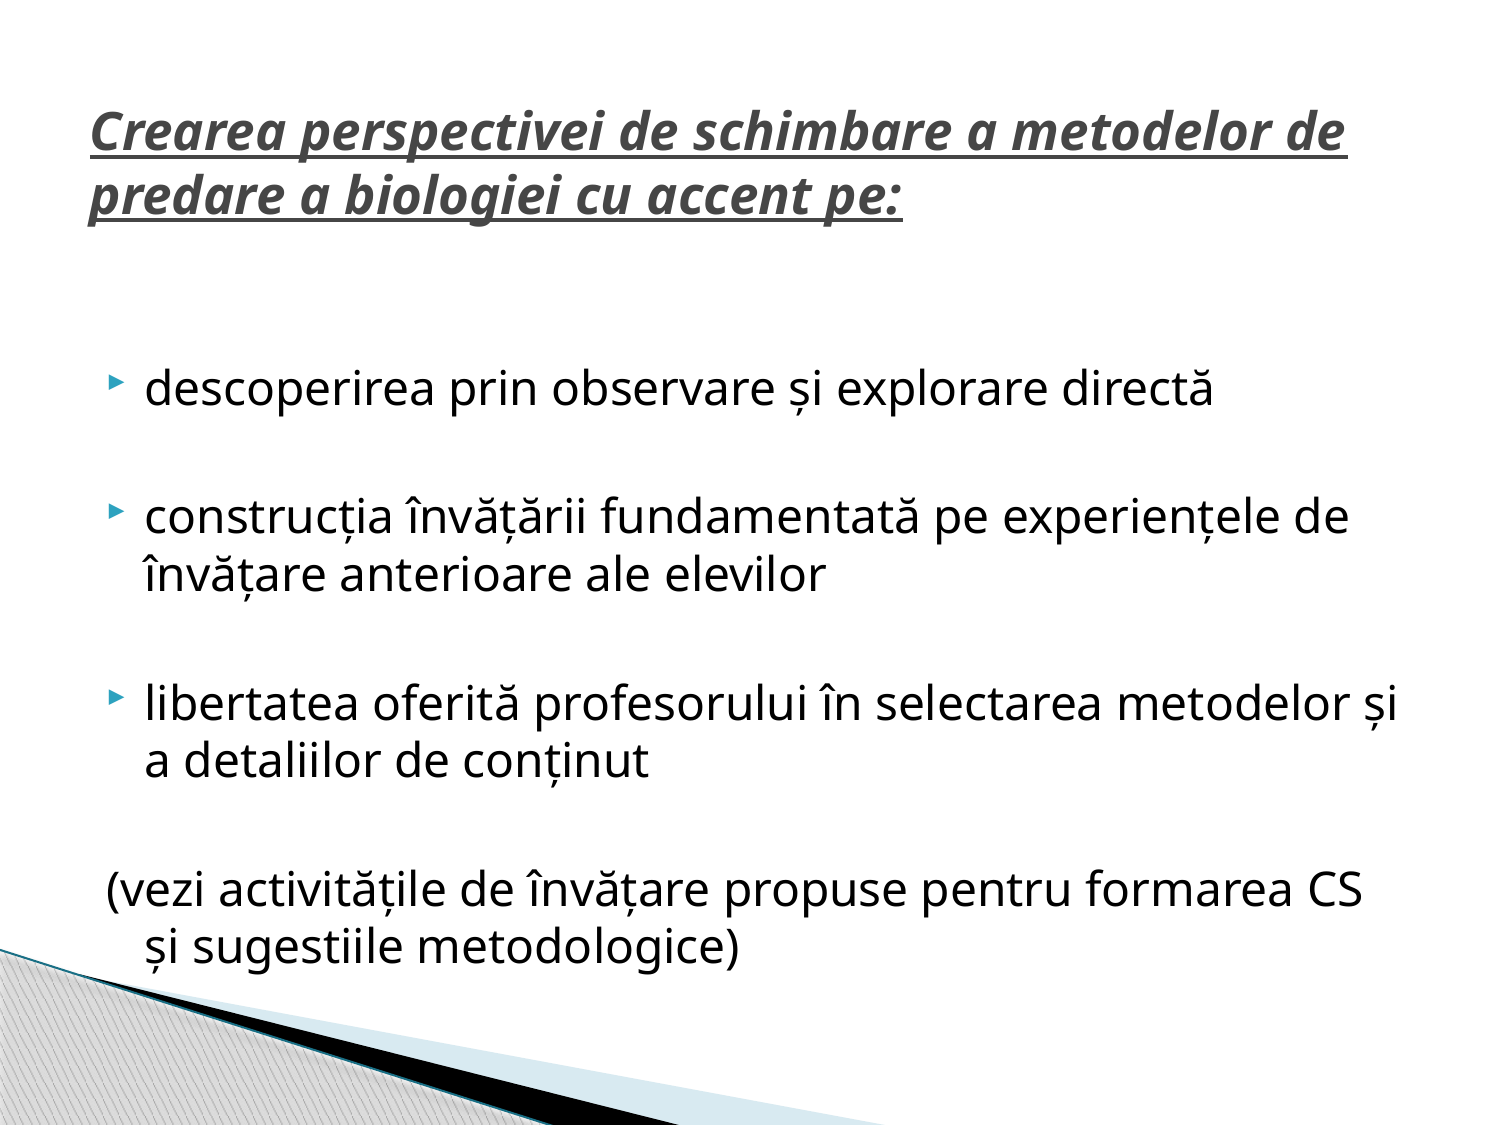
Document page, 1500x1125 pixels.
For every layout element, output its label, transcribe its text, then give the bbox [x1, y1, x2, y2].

title Crearea perspectivei de schimbare a metodelor de predare a biologiei cu accent pe: [75, 90, 1425, 233]
list descoperirea prin observare și explorare directă construcția învățării fundamentată pe experiențele de învățare anterioare ale elevilor libertatea oferită profesorului în selectarea metodelor și a detaliilor de conținut (vezi activitățile de învățare propuse pentru formarea CS și sugestiile metodologice) [75, 349, 1425, 986]
